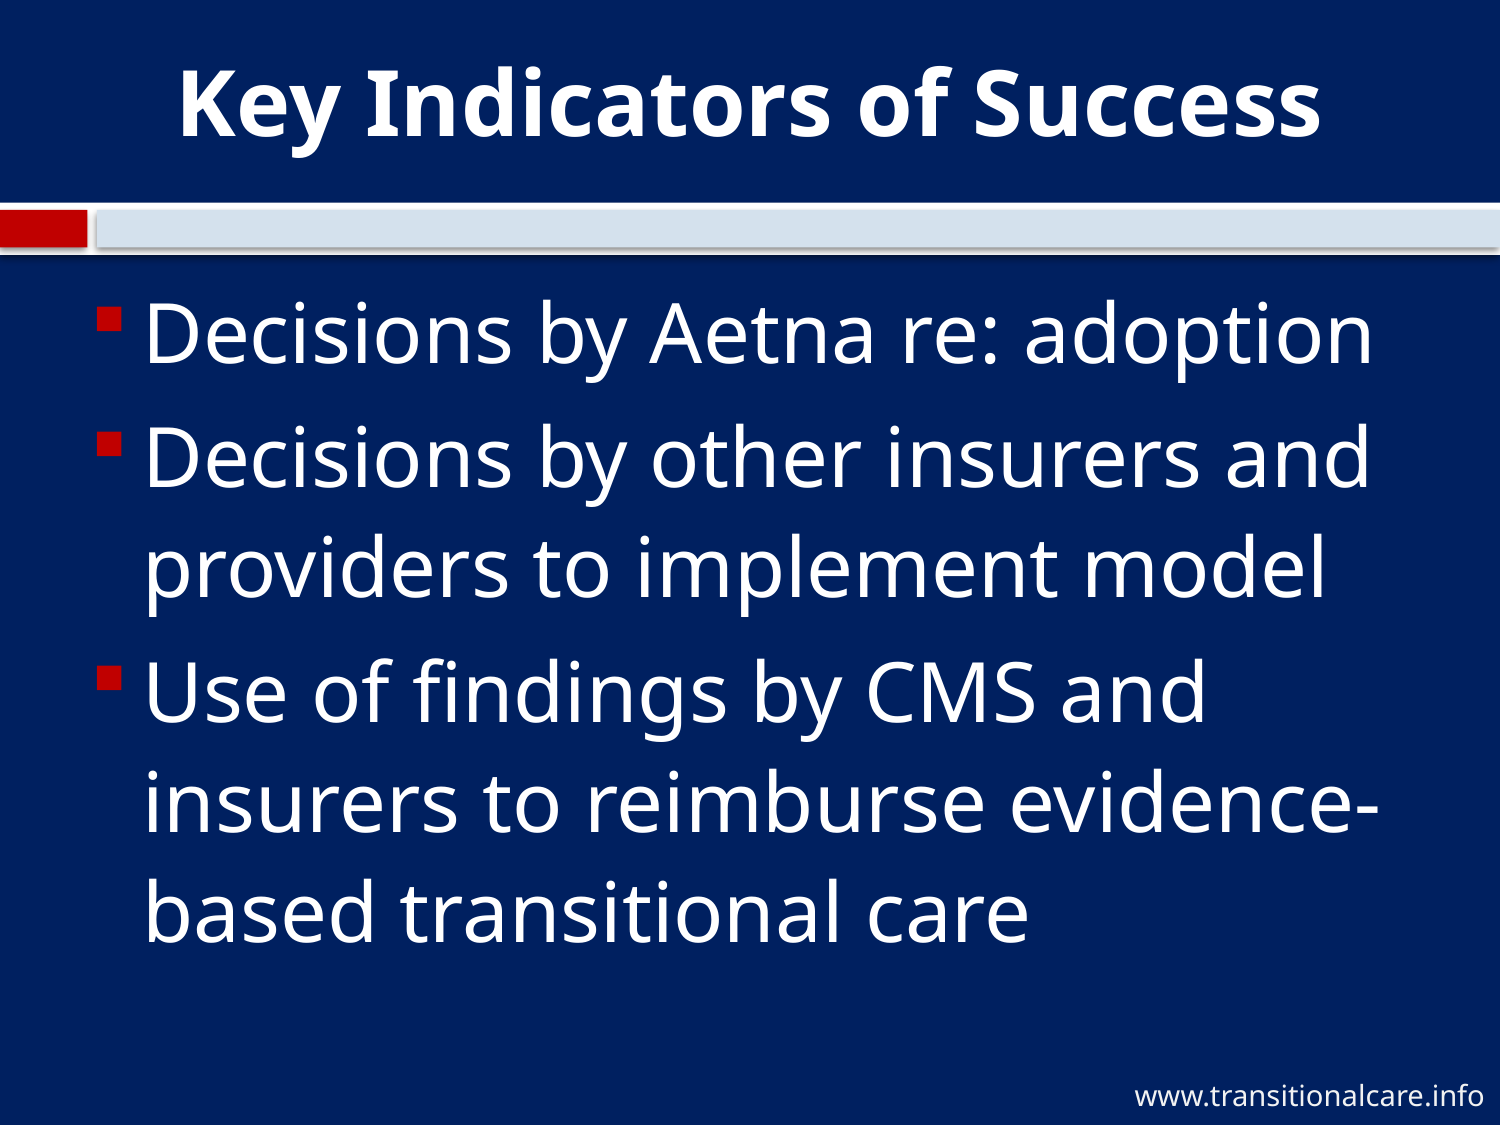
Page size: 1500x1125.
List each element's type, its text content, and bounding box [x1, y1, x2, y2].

title Key Indicators of Success [0, 0, 1500, 201]
list Decisions by Aetna re: adoption Decisions by other insurers and providers to implement model Use of findings by CMS and insurers to reimburse evidence-based transitional care [74, 262, 1463, 1026]
footer www.transitionalcare.info [610, 1065, 1500, 1125]
